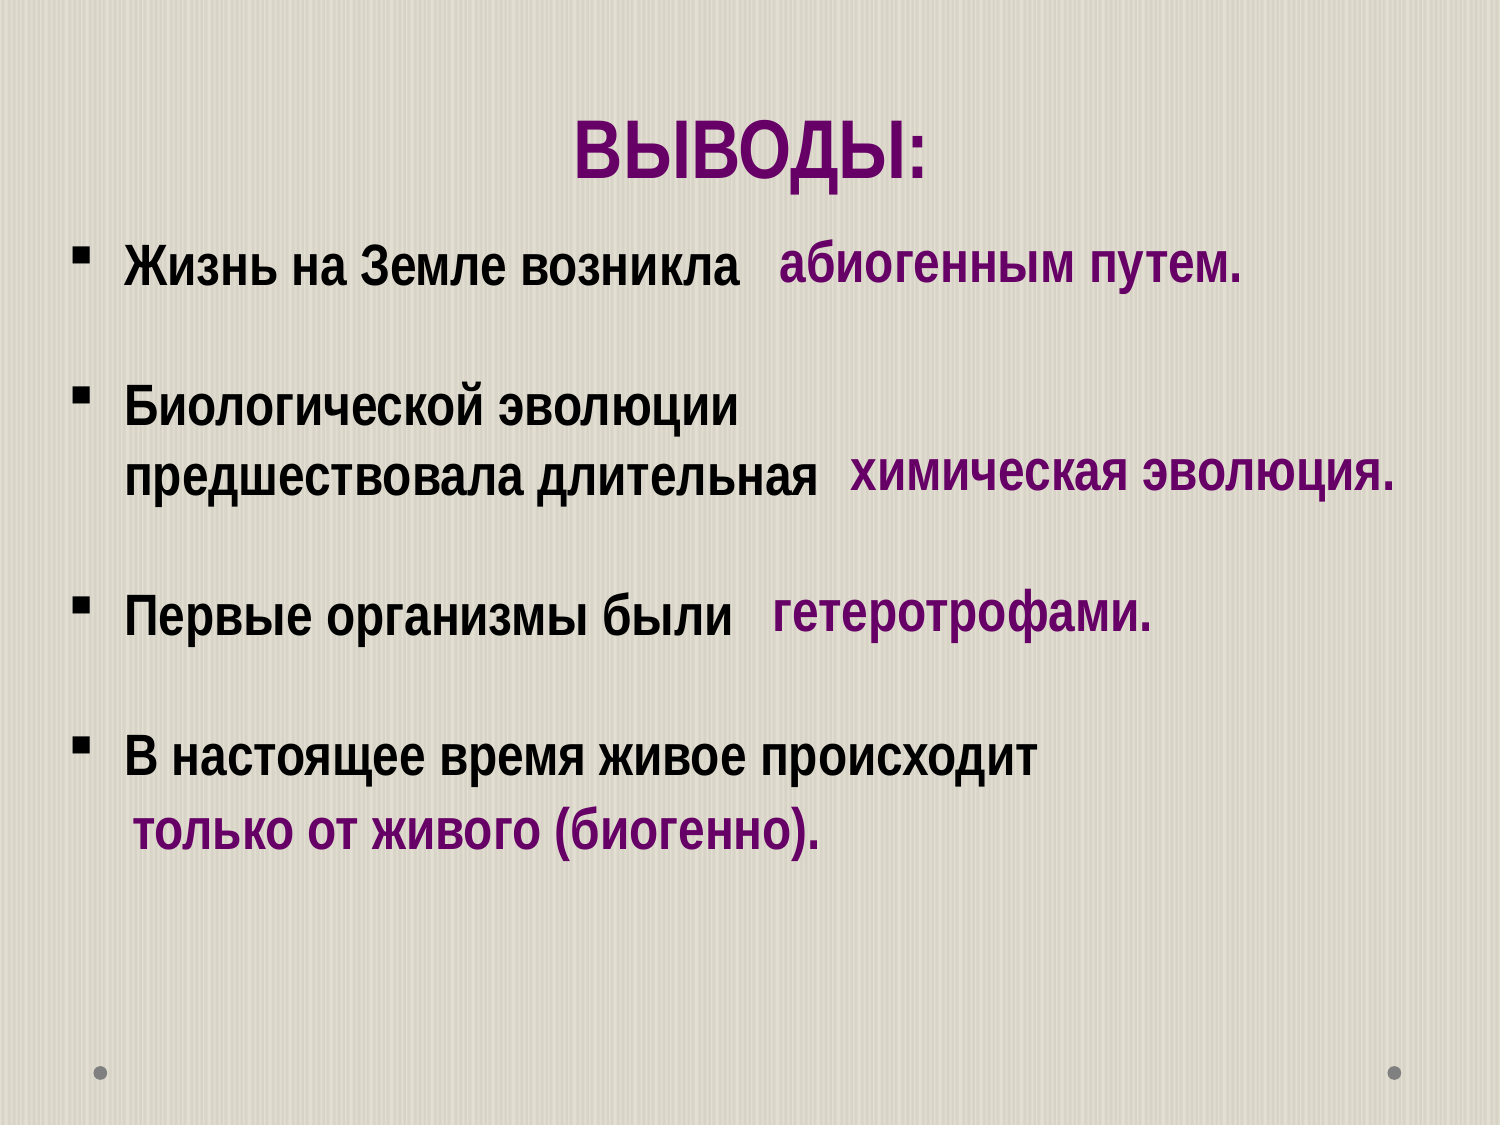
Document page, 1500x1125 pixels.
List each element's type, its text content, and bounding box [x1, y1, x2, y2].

text_box только от живого (биогенно). [117, 791, 837, 870]
text_box химическая эволюция. [836, 432, 1411, 511]
title ВЫВОДЫ: [76, 90, 1427, 203]
text_box Жизнь на Земле возникла Биологической эволюции предшествовала длительная Первые организмы были В настоящее время живое происходит [53, 219, 1093, 795]
text_box абиогенным путем. [764, 224, 1259, 303]
text_box гетеротрофами. [757, 574, 1169, 652]
